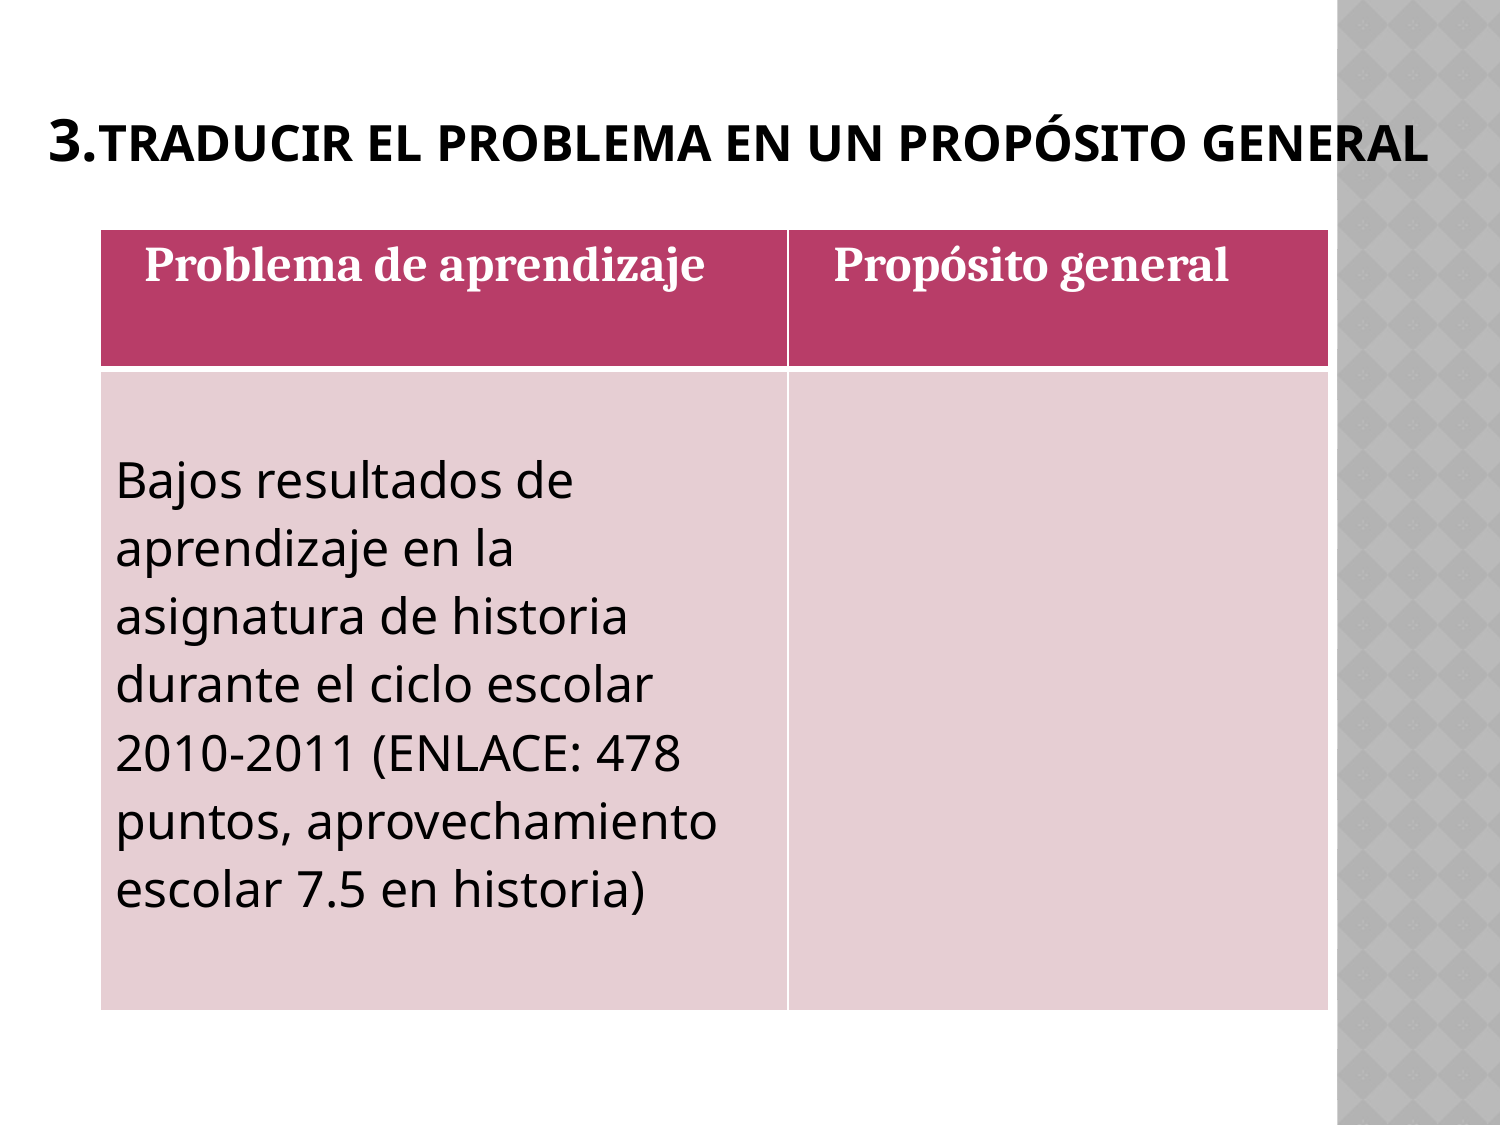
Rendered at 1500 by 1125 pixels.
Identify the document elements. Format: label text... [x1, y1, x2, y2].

title 3.Traducir el problema en un propósito general [41, 42, 1459, 173]
table_header Propósito general [789, 230, 1328, 366]
table_cell Bajos resultados de aprendizaje en la asignatura de historia durante el ciclo escolar 2010-2011 (ENLACE: 478 puntos, aprovechamiento escolar 7.5 en historia) [101, 372, 787, 1010]
table_cell [789, 372, 1328, 1010]
table_header Problema de aprendizaje [101, 230, 787, 366]
